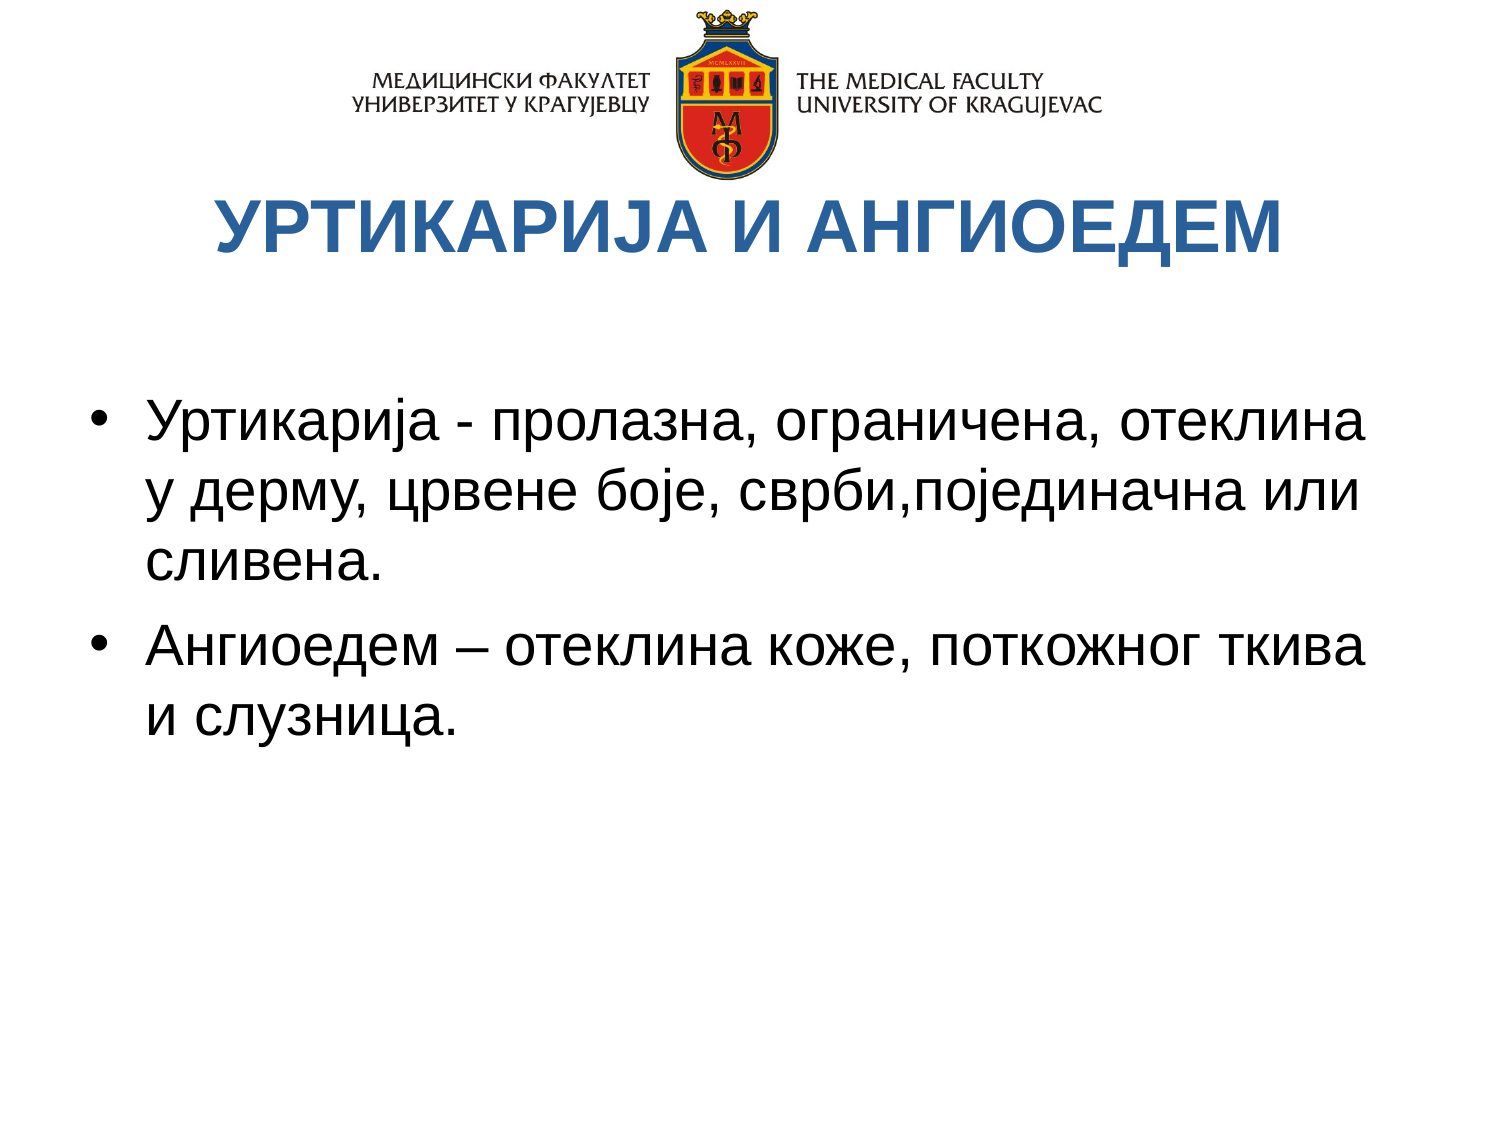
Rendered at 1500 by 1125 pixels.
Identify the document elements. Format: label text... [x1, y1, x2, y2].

picture [328, 0, 1125, 174]
text_box УРТИКАРИЈА И АНГИОЕДЕМ [74, 174, 1425, 362]
text_box Уртикарија - пролазна, ограничена, отеклина у дерму, црвене боје, сврби,појединачна или сливена. Ангиоедем – отеклина коже, поткожног ткива и слузница. [74, 375, 1425, 1118]
